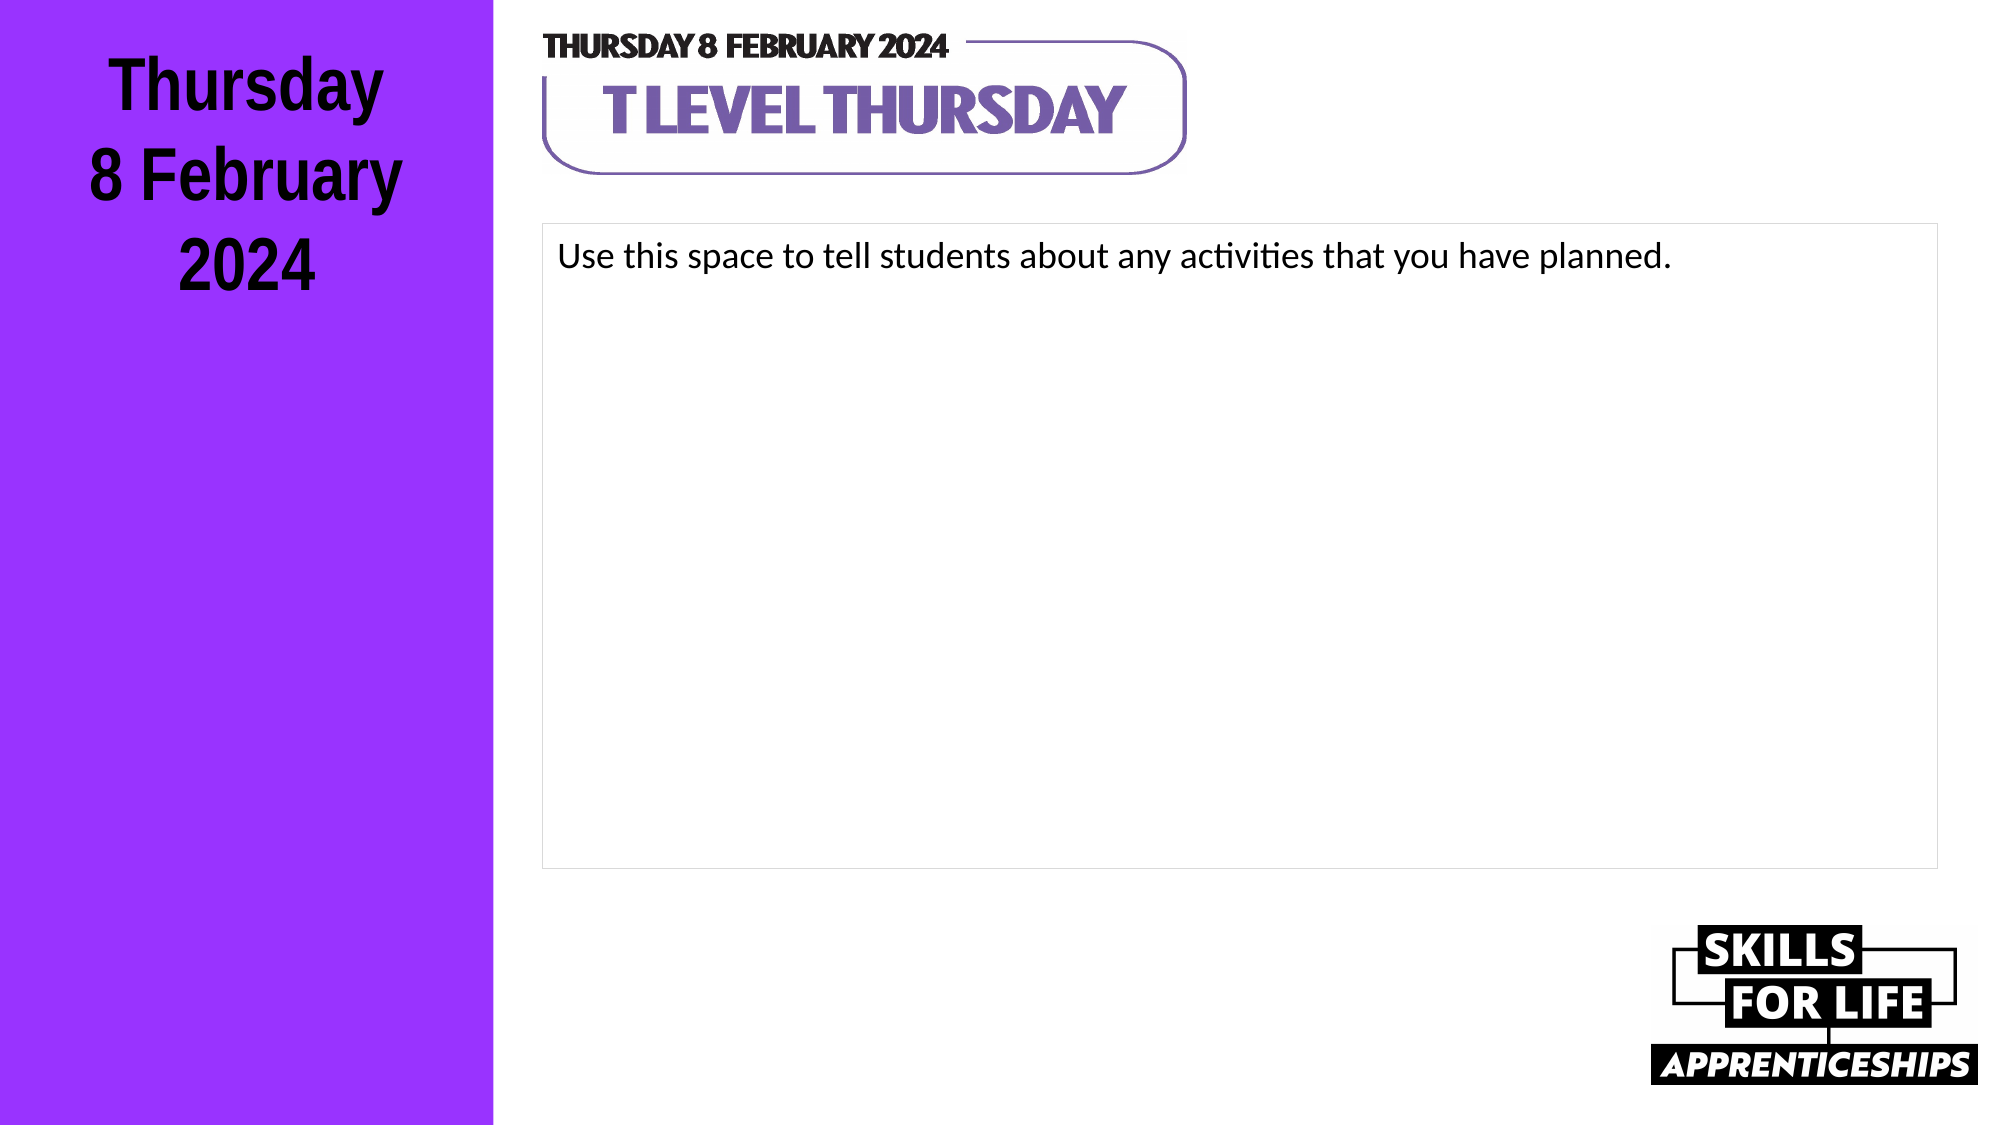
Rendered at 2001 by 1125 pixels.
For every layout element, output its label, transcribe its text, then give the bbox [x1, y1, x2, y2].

text_box Thursday 8 February 2024 [49, 27, 445, 313]
picture [1651, 925, 1978, 1085]
text_box [0, 0, 494, 1125]
text_box Use this space to tell students about any activities that you have planned. [542, 223, 1938, 869]
picture [542, 30, 1187, 175]
